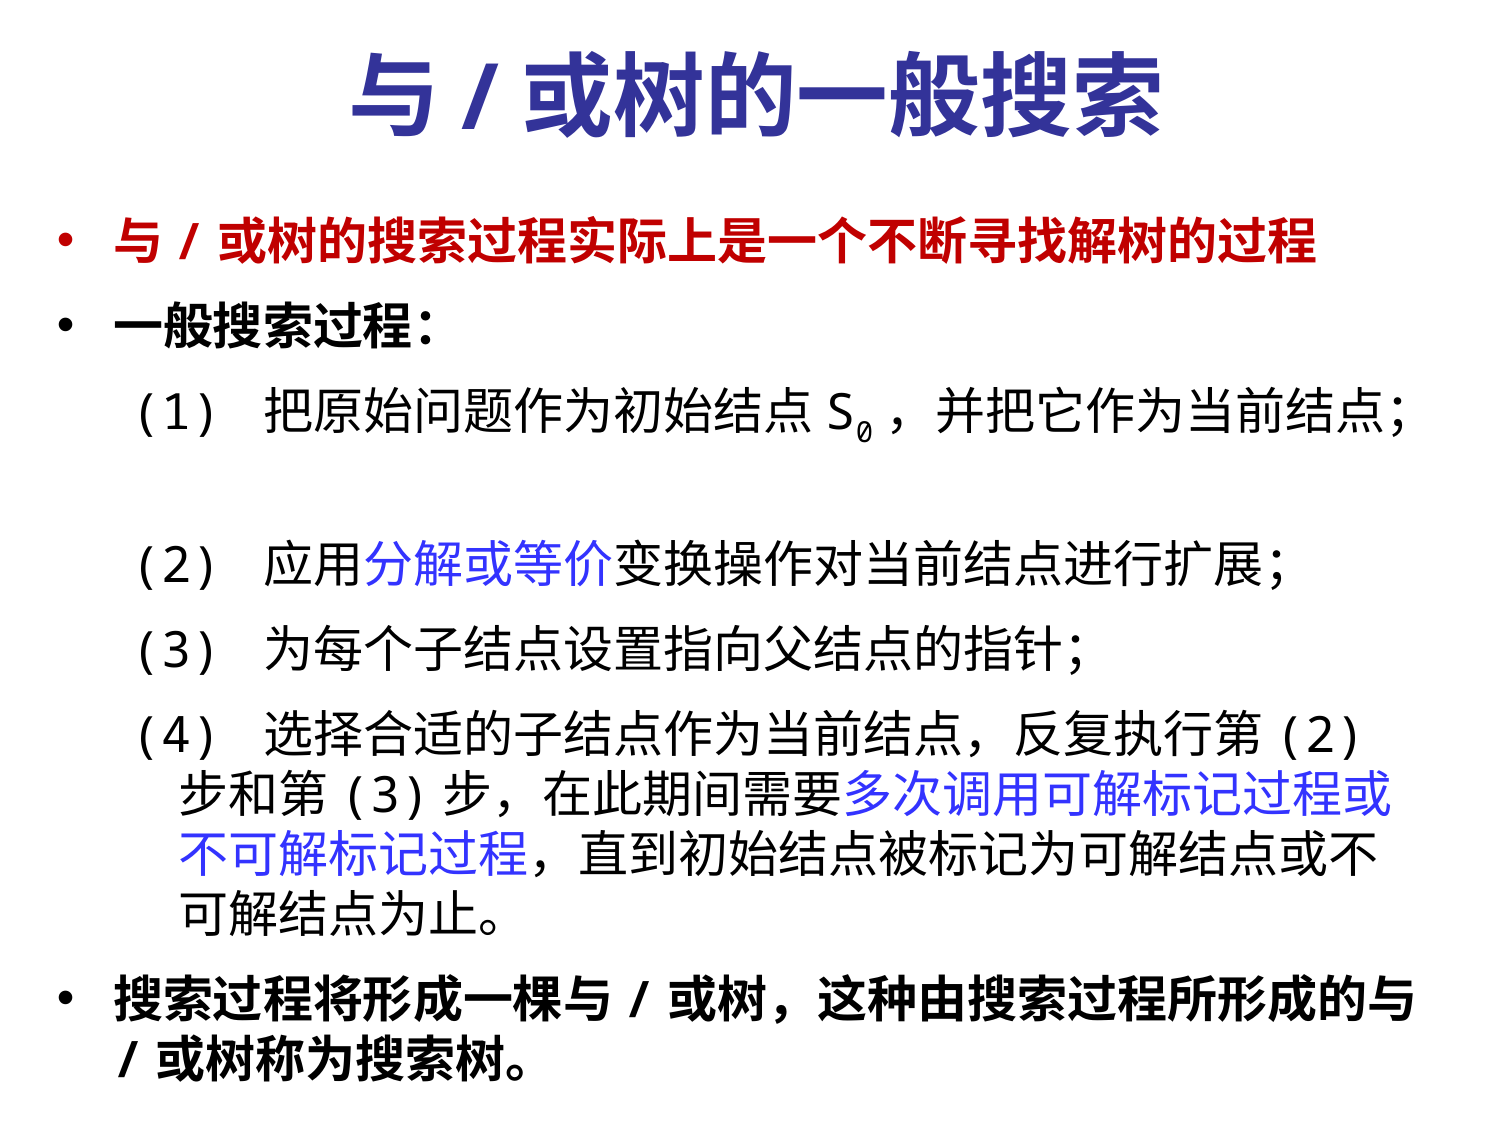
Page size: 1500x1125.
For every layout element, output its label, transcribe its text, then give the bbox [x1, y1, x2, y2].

text_box 与/或树的一般搜索 [259, 30, 1253, 156]
text_box 与/或树的搜索过程实际上是一个不断寻找解树的过程 一般搜索过程： (1) 把原始问题作为初始结点S0，并把它作为当前结点； (2) 应用分解或等价变换操作对当前结点进行扩展； (3) 为每个子结点设置指向父结点的指针； (4) 选择合适的子结点作为当前结点，反复执行第(2)步和第(3)步，在此期间需要多次调用可解标记过程或不可解标记过程，直到初始结点被标记为可解结点或不可解结点为止。 搜索过程将形成一棵与/或树，这种由搜索过程所形成的与/或树称为搜索树。 [42, 202, 1442, 1096]
